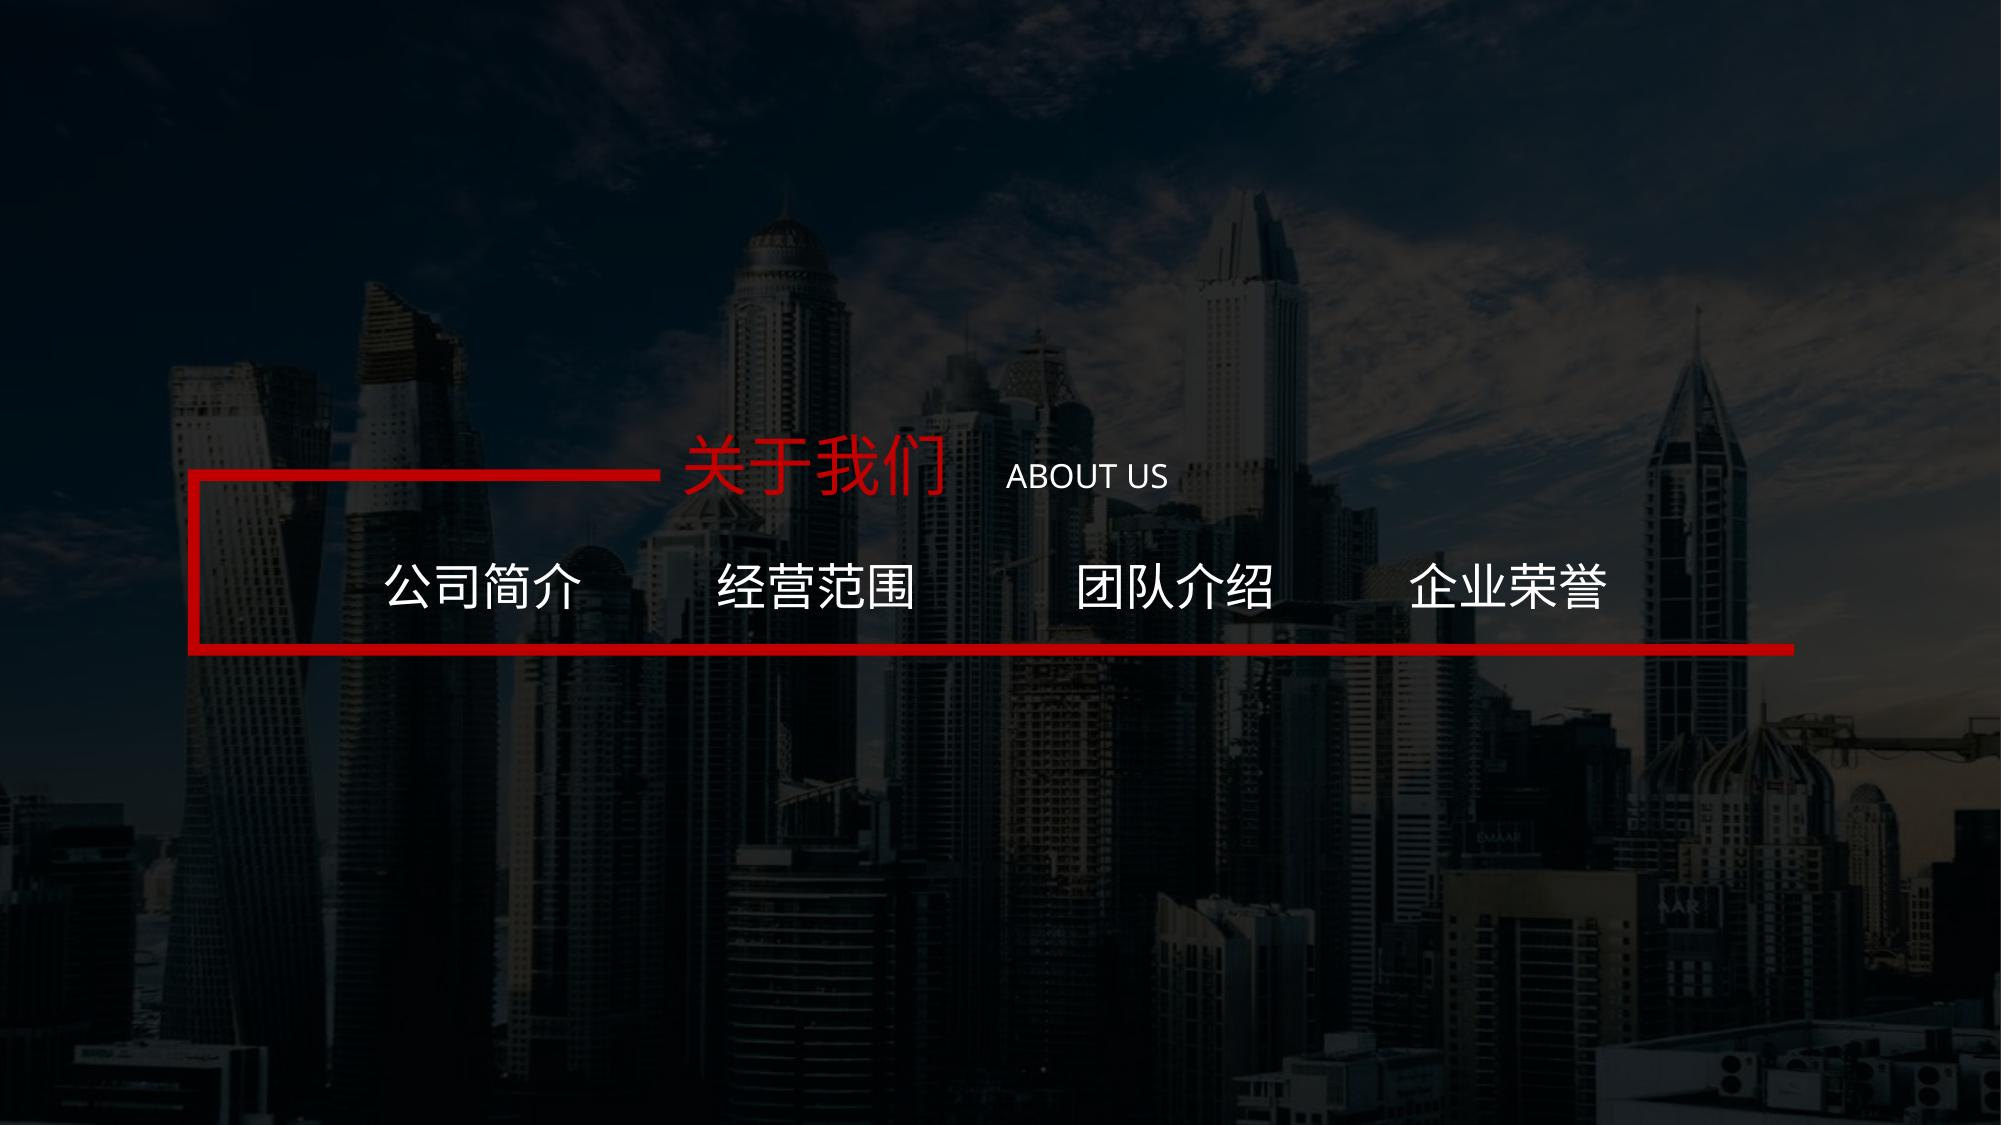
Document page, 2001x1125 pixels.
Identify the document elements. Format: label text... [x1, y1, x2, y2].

list ABOUT US [991, 451, 1408, 504]
list 经营范围 [669, 554, 965, 624]
picture [0, 0, 2000, 1125]
list 公司简介 [335, 554, 631, 624]
list 关于我们 [666, 425, 1080, 514]
list 企业荣誉 [1361, 554, 1657, 624]
list 团队介绍 [1027, 554, 1323, 624]
